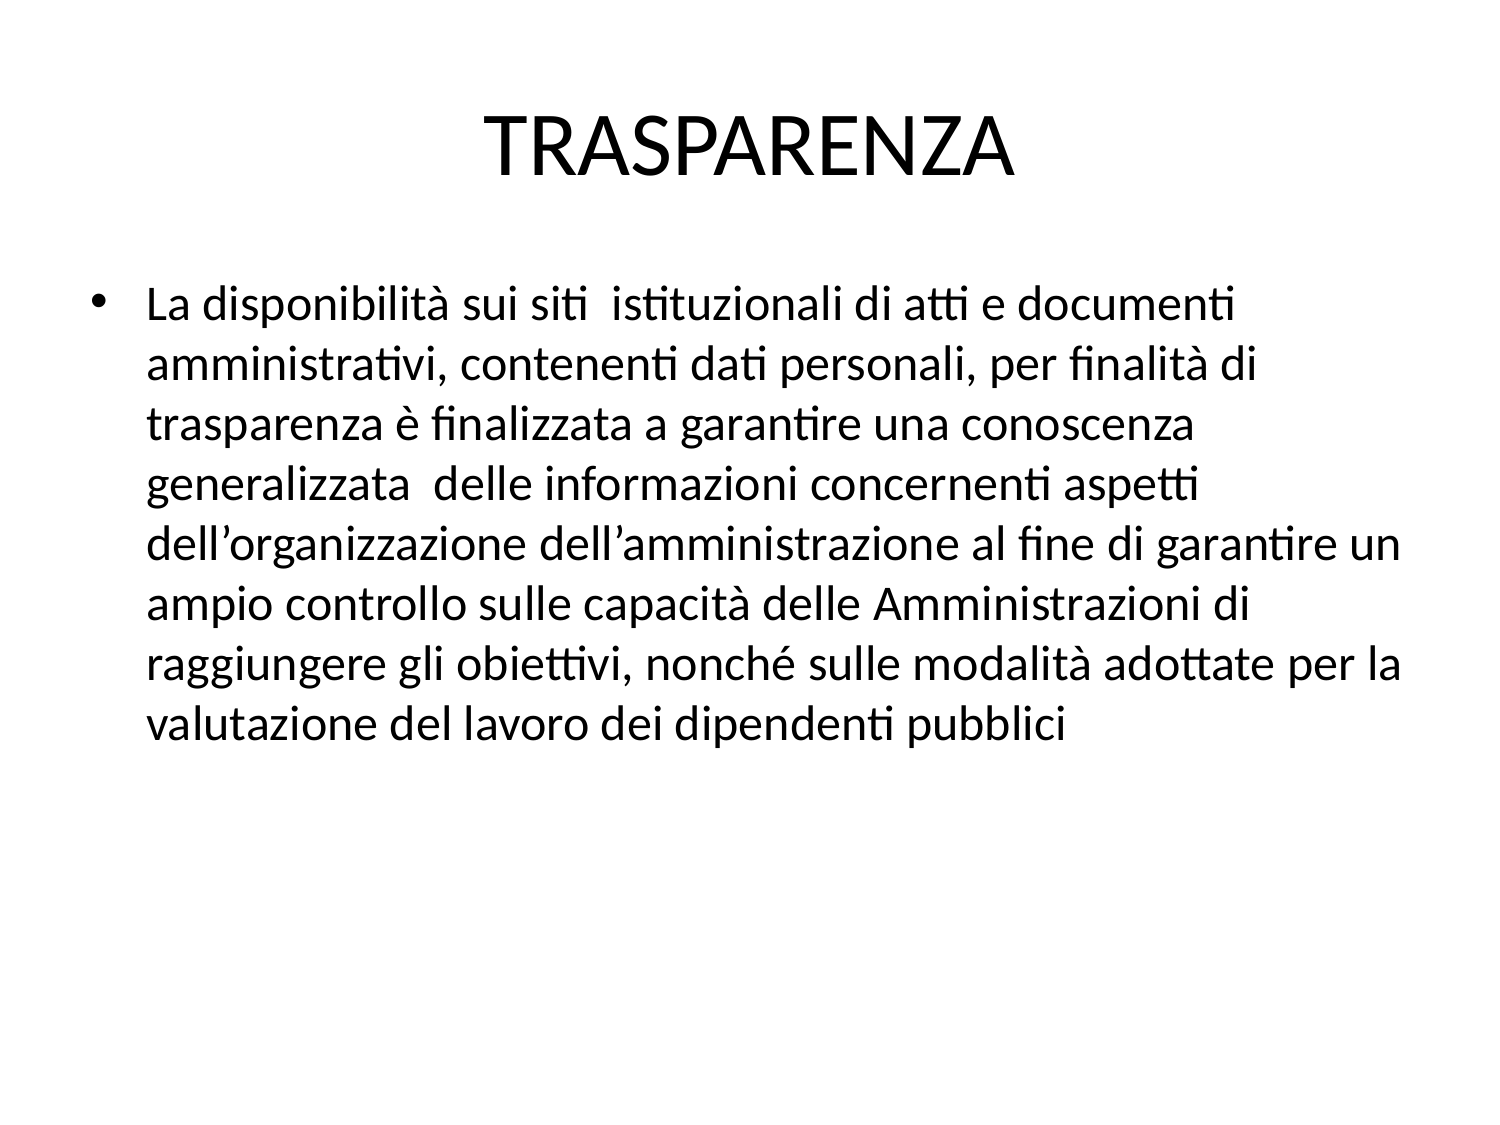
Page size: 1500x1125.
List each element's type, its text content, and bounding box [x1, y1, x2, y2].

list La disponibilità sui siti istituzionali di atti e documenti amministrativi, contenenti dati personali, per finalità di trasparenza è finalizzata a garantire una conoscenza generalizzata delle informazioni concernenti aspetti dell’organizzazione dell’amministrazione al fine di garantire un ampio controllo sulle capacità delle Amministrazioni di raggiungere gli obiettivi, nonché sulle modalità adottate per la valutazione del lavoro dei dipendenti pubblici [74, 262, 1426, 1006]
title TRASPARENZA [74, 44, 1426, 233]
